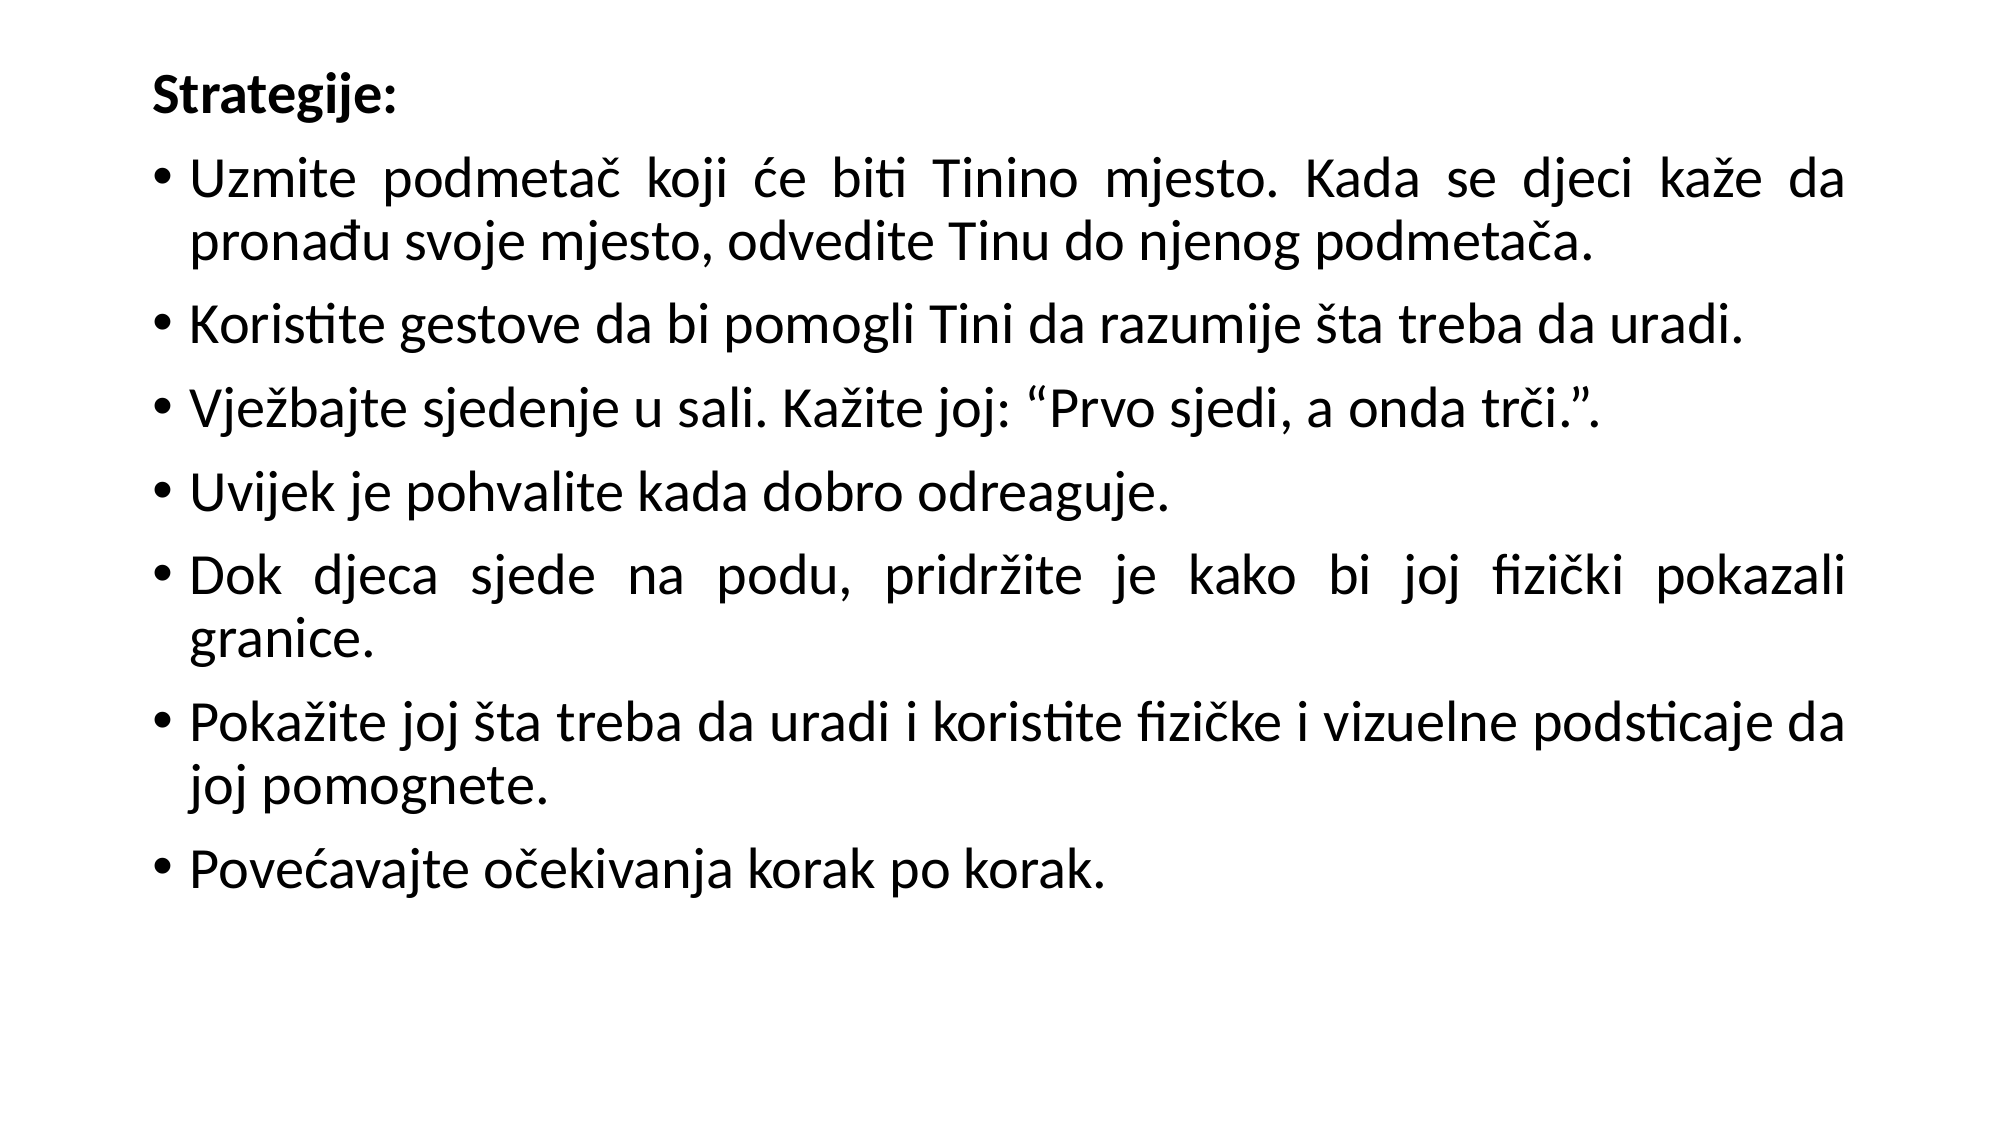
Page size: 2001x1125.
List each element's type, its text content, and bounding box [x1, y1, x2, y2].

list Strategije: Uzmite podmetač koji će biti Tinino mjesto. Kada se djeci kaže da pronađu svoje mjesto, odvedite Tinu do njenog podmetača. Koristite gestove da bi pomogli Tini da razumije šta treba da uradi. Vježbajte sjedenje u sali. Kažite joj: “Prvo sjedi, a onda trči.”. Uvijek je pohvalite kada dobro odreaguje. Dok djeca sjede na podu, pridržite je kako bi joj fizički pokazali granice. Pokažite joj šta treba da uradi i koristite fizičke i vizuelne podsticaje da joj pomognete. Povećavajte očekivanja korak po korak. [137, 56, 1863, 1014]
